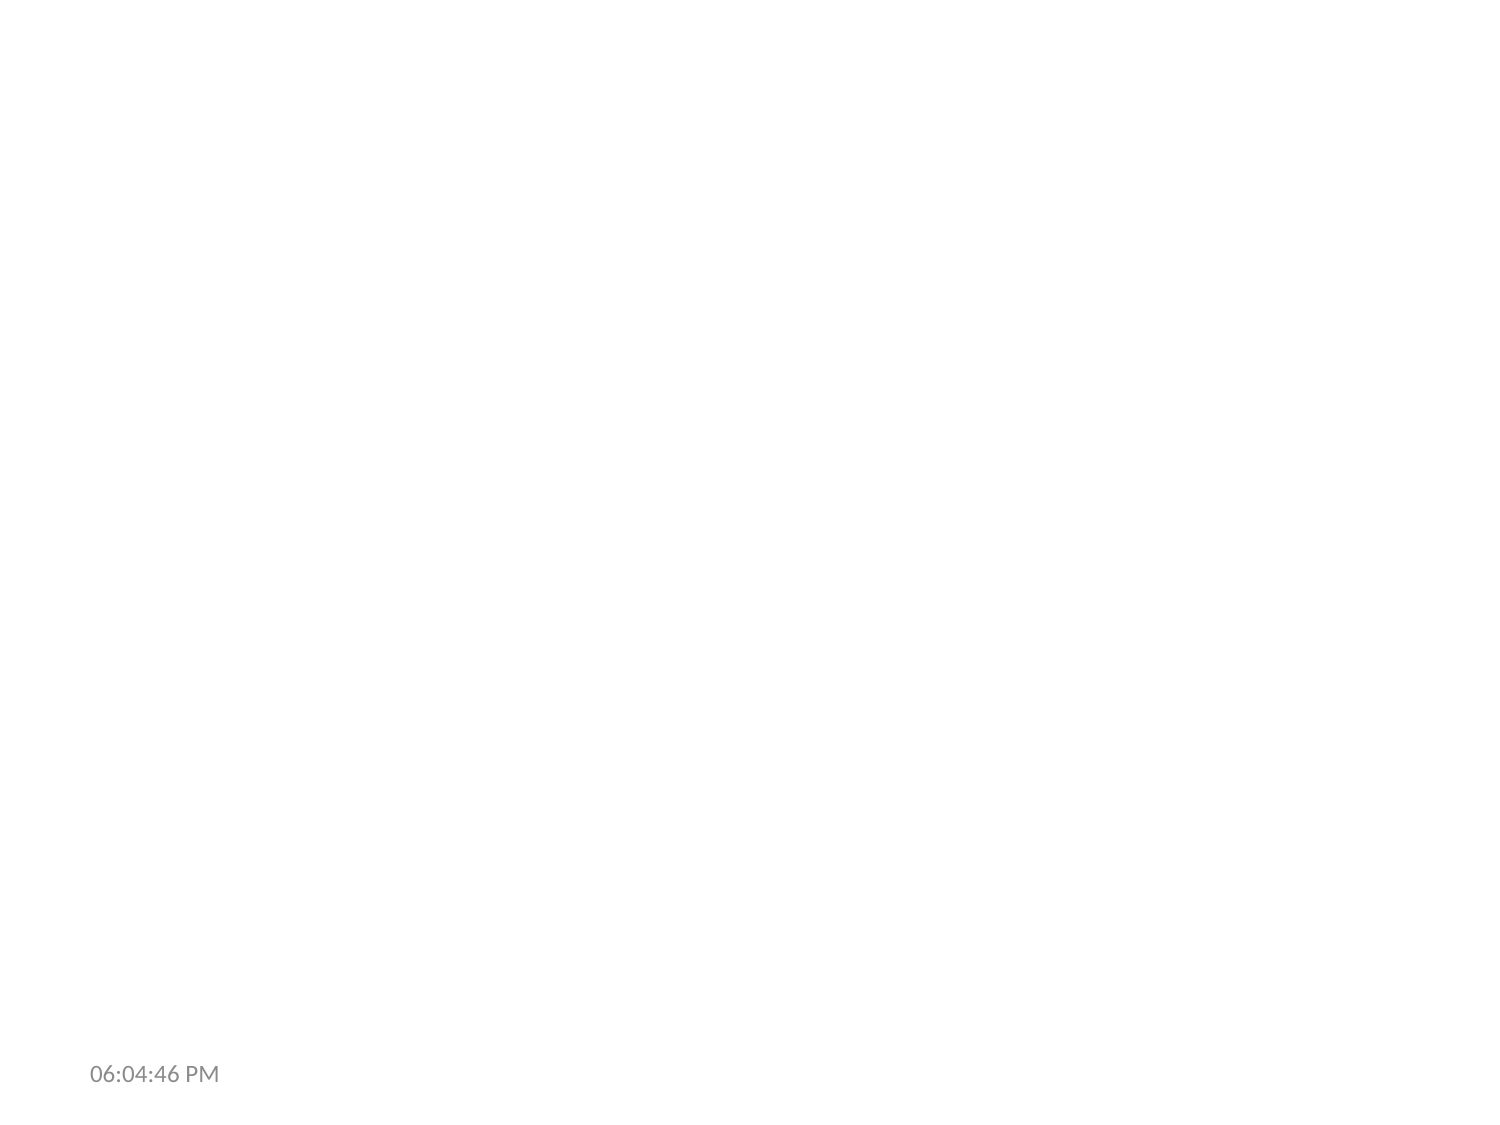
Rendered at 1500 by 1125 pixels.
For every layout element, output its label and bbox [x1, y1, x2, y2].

slide_number [75, 1042, 425, 1103]
